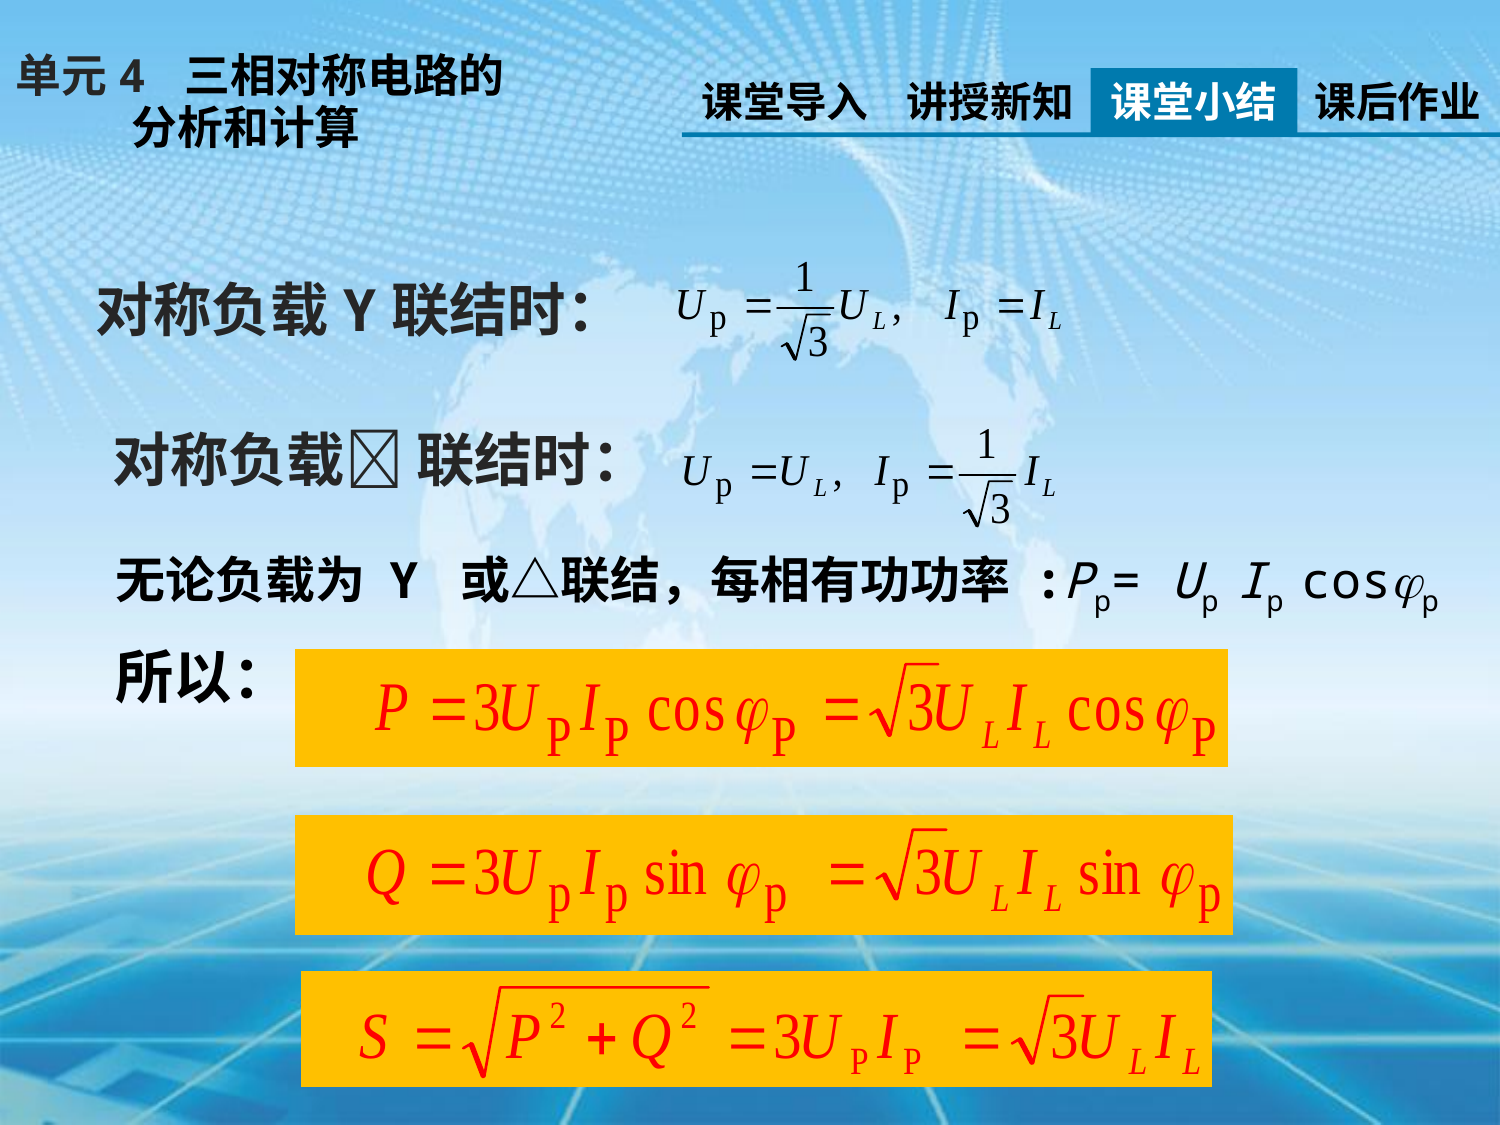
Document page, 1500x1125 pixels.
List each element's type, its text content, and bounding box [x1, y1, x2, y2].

text_box 单元4 三相对称电路的 分析和计算 [1, 41, 1280, 161]
text_box 所以： [100, 632, 289, 718]
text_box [295, 649, 1228, 767]
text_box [677, 416, 1062, 535]
text_box 对称负载 联结时： [97, 416, 677, 501]
text_box 无论负载为 Y 或△联结，每相有功功率 :Pp= Up Ip cosp [100, 534, 1464, 625]
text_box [681, 67, 1500, 135]
picture [0, 0, 1500, 1125]
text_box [300, 970, 1212, 1088]
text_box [295, 815, 1233, 935]
text_box 对称负载Y联结时： [80, 265, 640, 351]
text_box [672, 249, 1068, 368]
